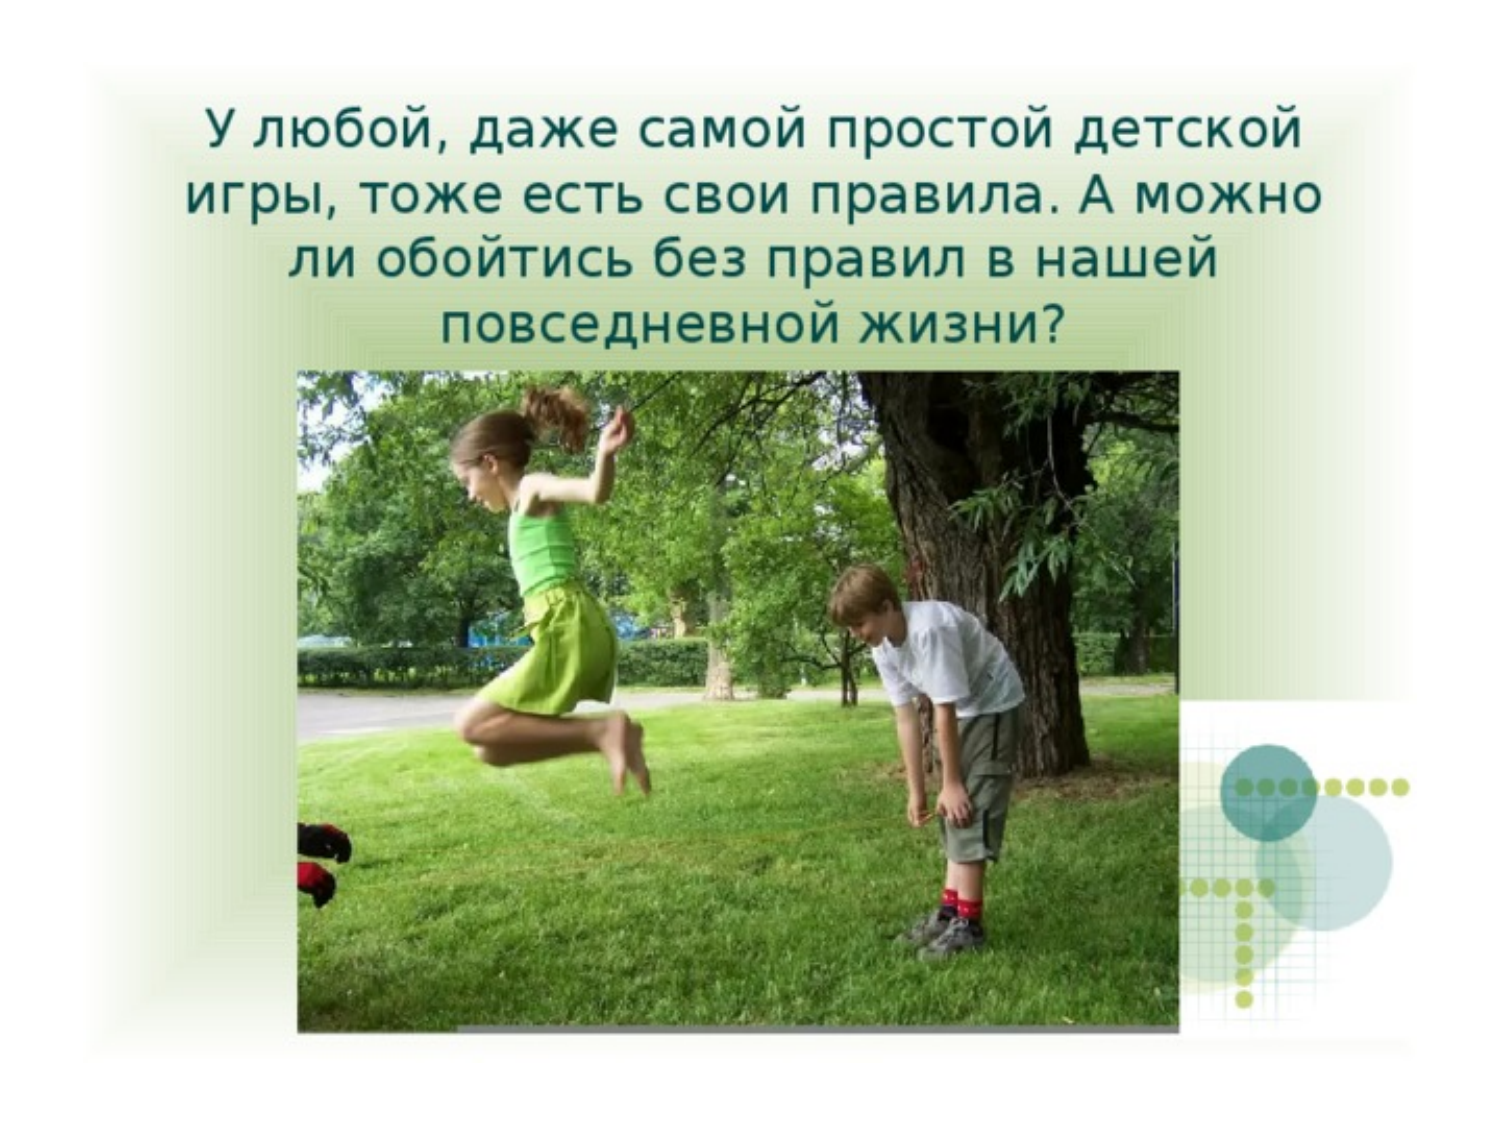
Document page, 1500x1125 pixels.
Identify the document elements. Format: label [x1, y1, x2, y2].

picture [83, 62, 1417, 1063]
